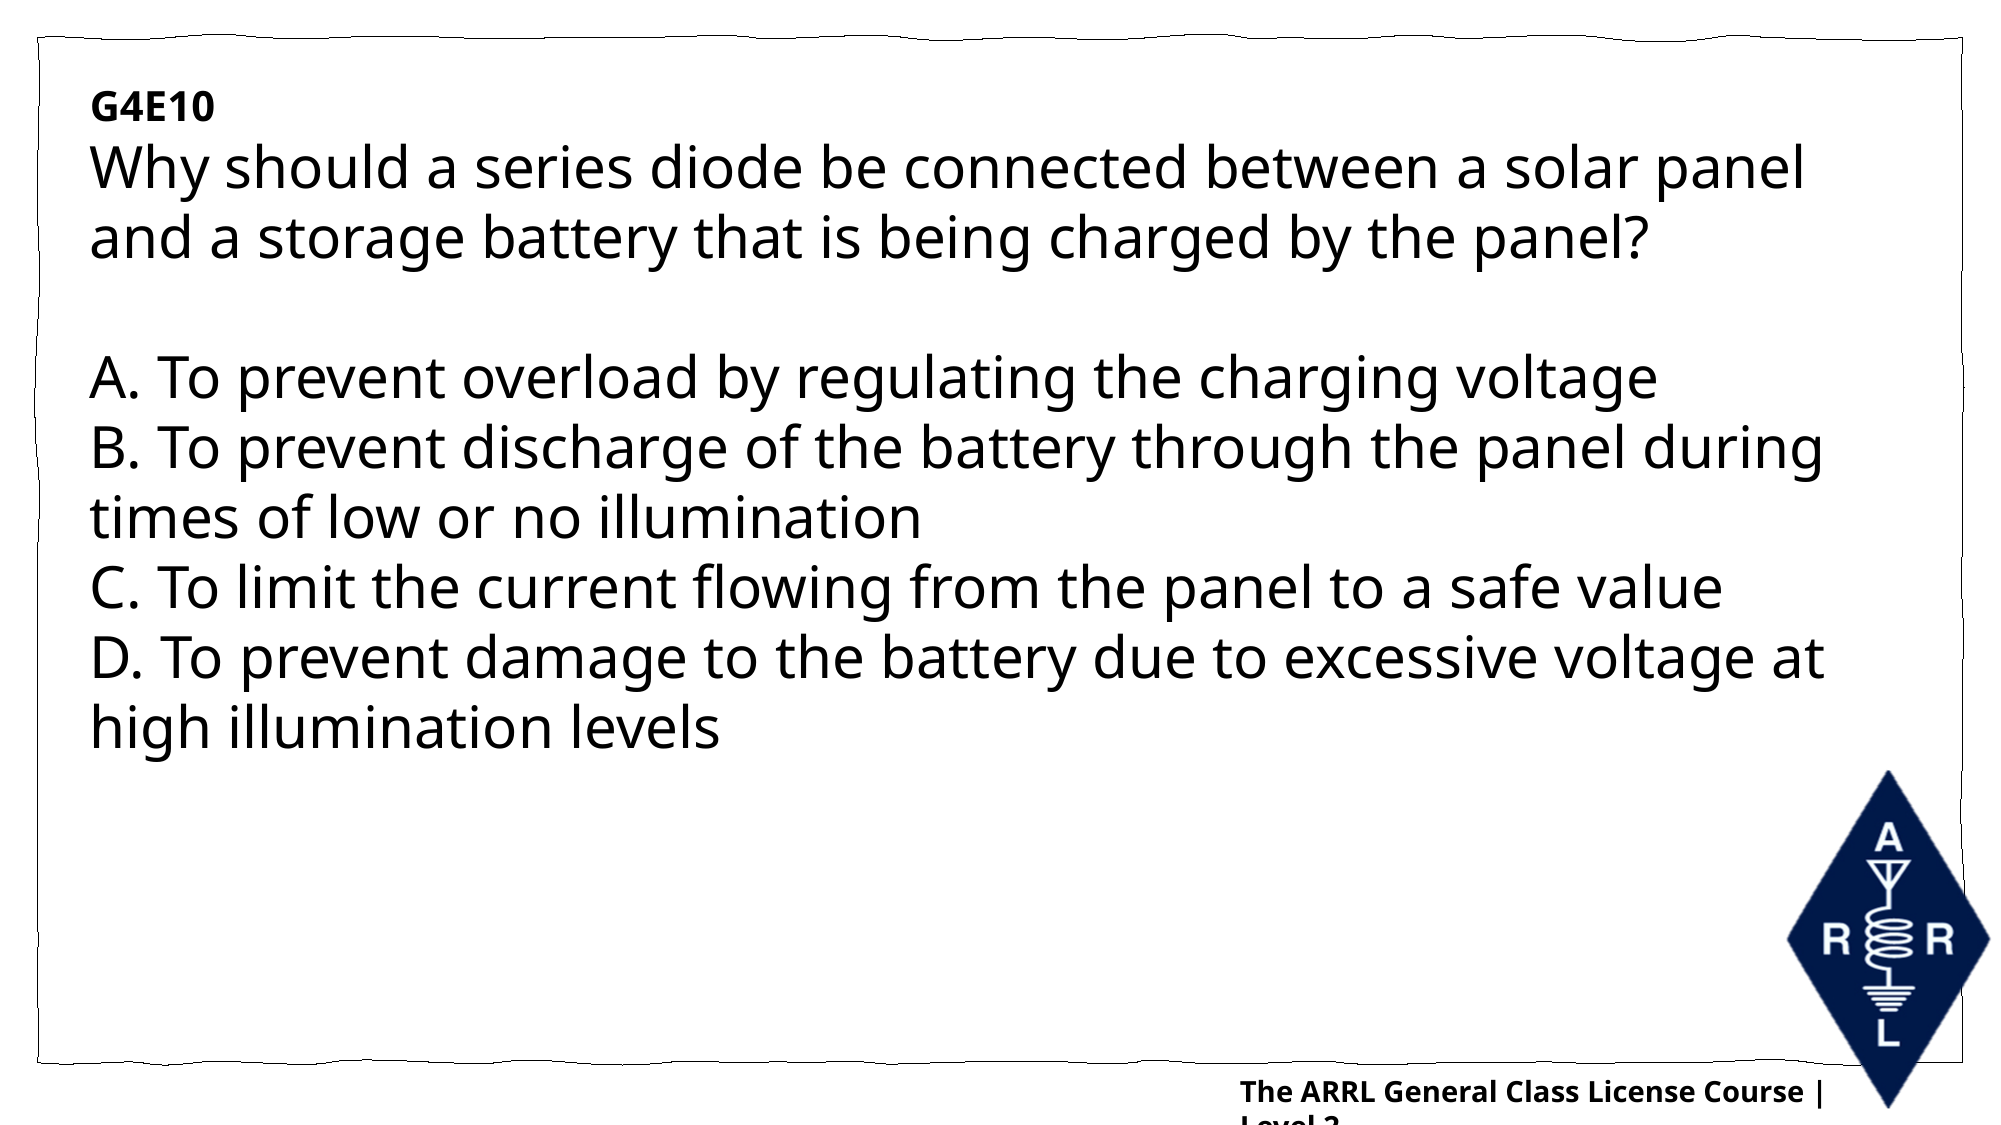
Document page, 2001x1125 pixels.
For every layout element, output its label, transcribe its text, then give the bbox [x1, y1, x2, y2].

text_box G4E10 Why should a series diode be connected between a solar panel and a storage battery that is being charged by the panel? A. To prevent overload by regulating the charging voltage B. To prevent discharge of the battery through the panel during times of low or no illumination C. To limit the current flowing from the panel to a safe value D. To prevent damage to the battery due to excessive voltage at high illumination levels [75, 72, 1850, 768]
picture [1773, 752, 1999, 1125]
